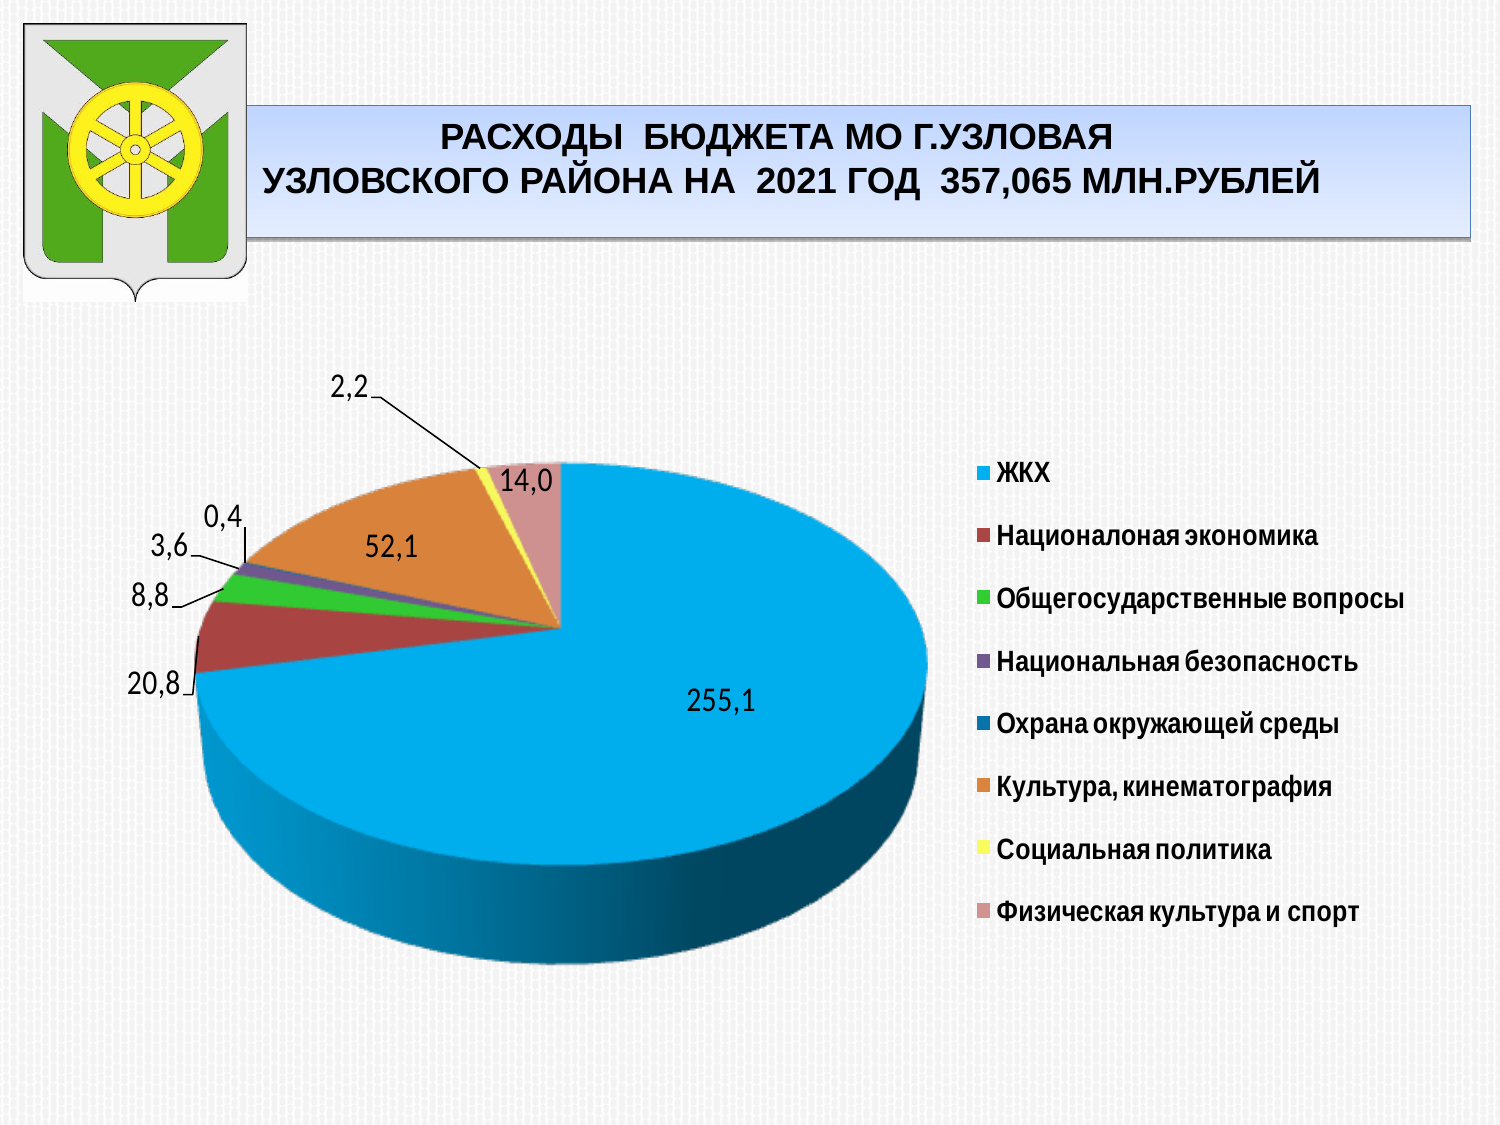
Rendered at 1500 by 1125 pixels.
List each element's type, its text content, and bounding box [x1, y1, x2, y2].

title Расходы бюджета МО г.Узловая Узловского района на 2021 год 357,065 млн.рублей [256, 105, 1471, 238]
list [46, 339, 1454, 1056]
picture [22, 22, 247, 302]
